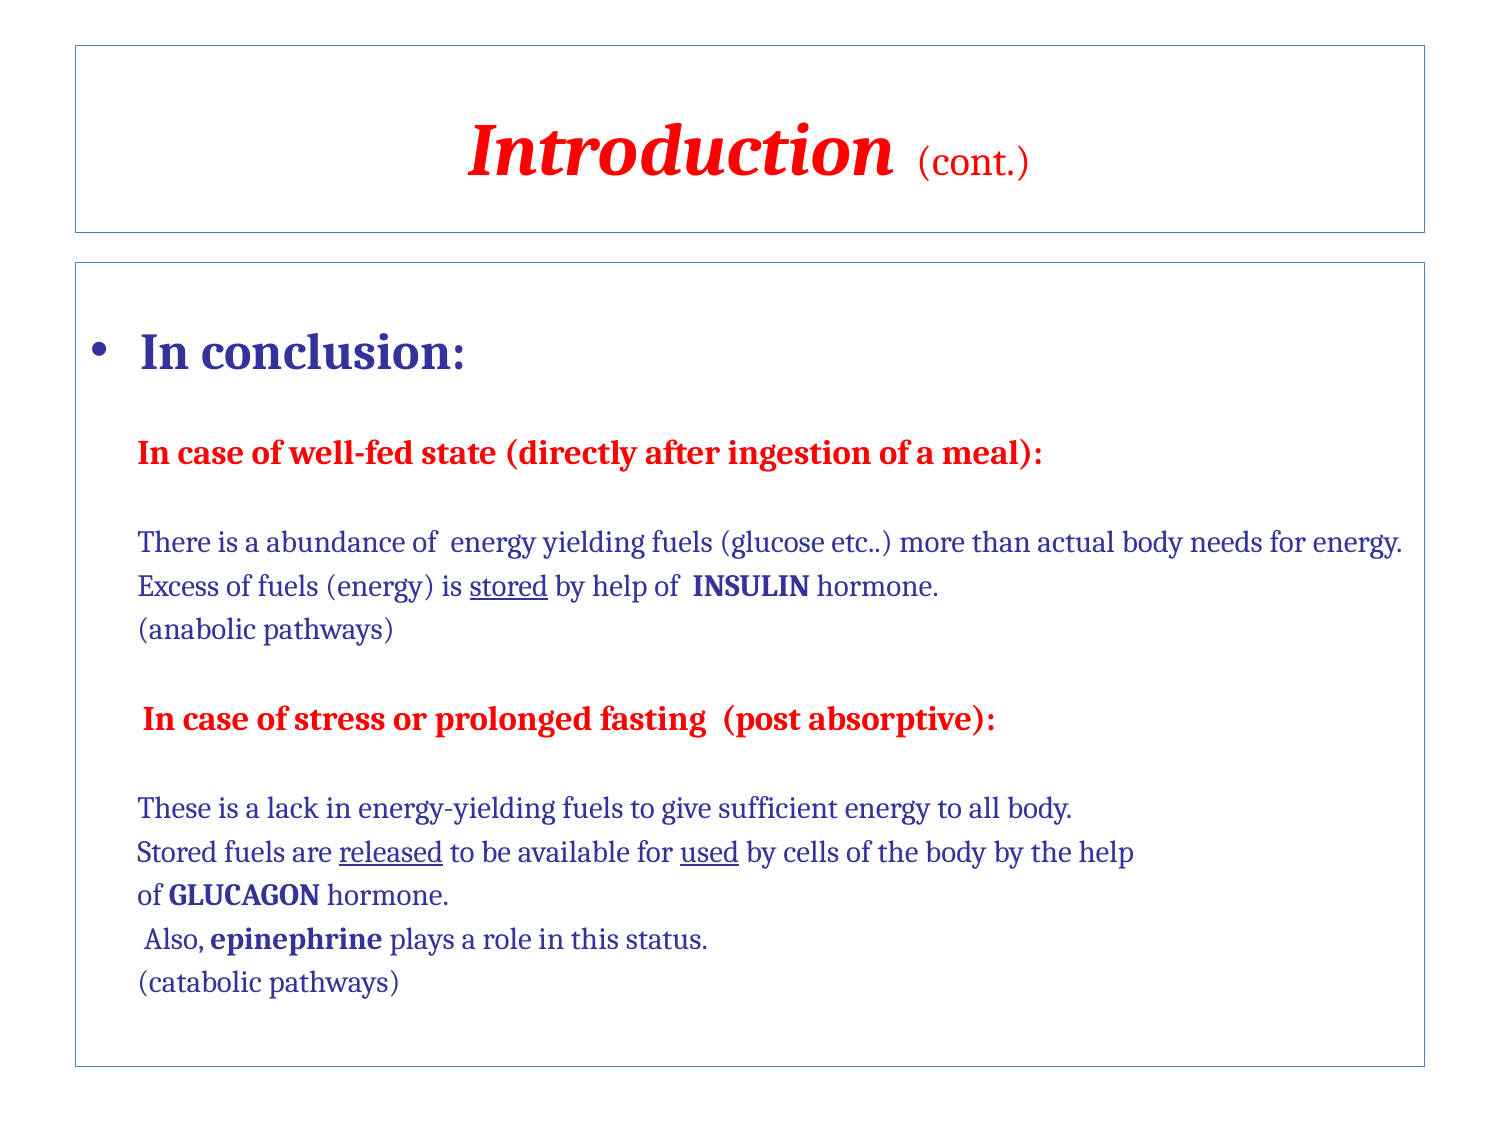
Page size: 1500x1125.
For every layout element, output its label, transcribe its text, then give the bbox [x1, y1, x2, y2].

list In conclusion: In case of well-fed state (directly after ingestion of a meal): There is a abundance of energy yielding fuels (glucose etc..) more than actual body needs for energy. Excess of fuels (energy) is stored by help of INSULIN hormone. (anabolic pathways) In case of stress or prolonged fasting (post absorptive): These is a lack in energy-yielding fuels to give sufficient energy to all body. Stored fuels are released to be available for used by cells of the body by the help of GLUCAGON hormone. Also, epinephrine plays a role in this status. (catabolic pathways) [75, 262, 1425, 1067]
title Introduction (cont.) [75, 45, 1425, 233]
